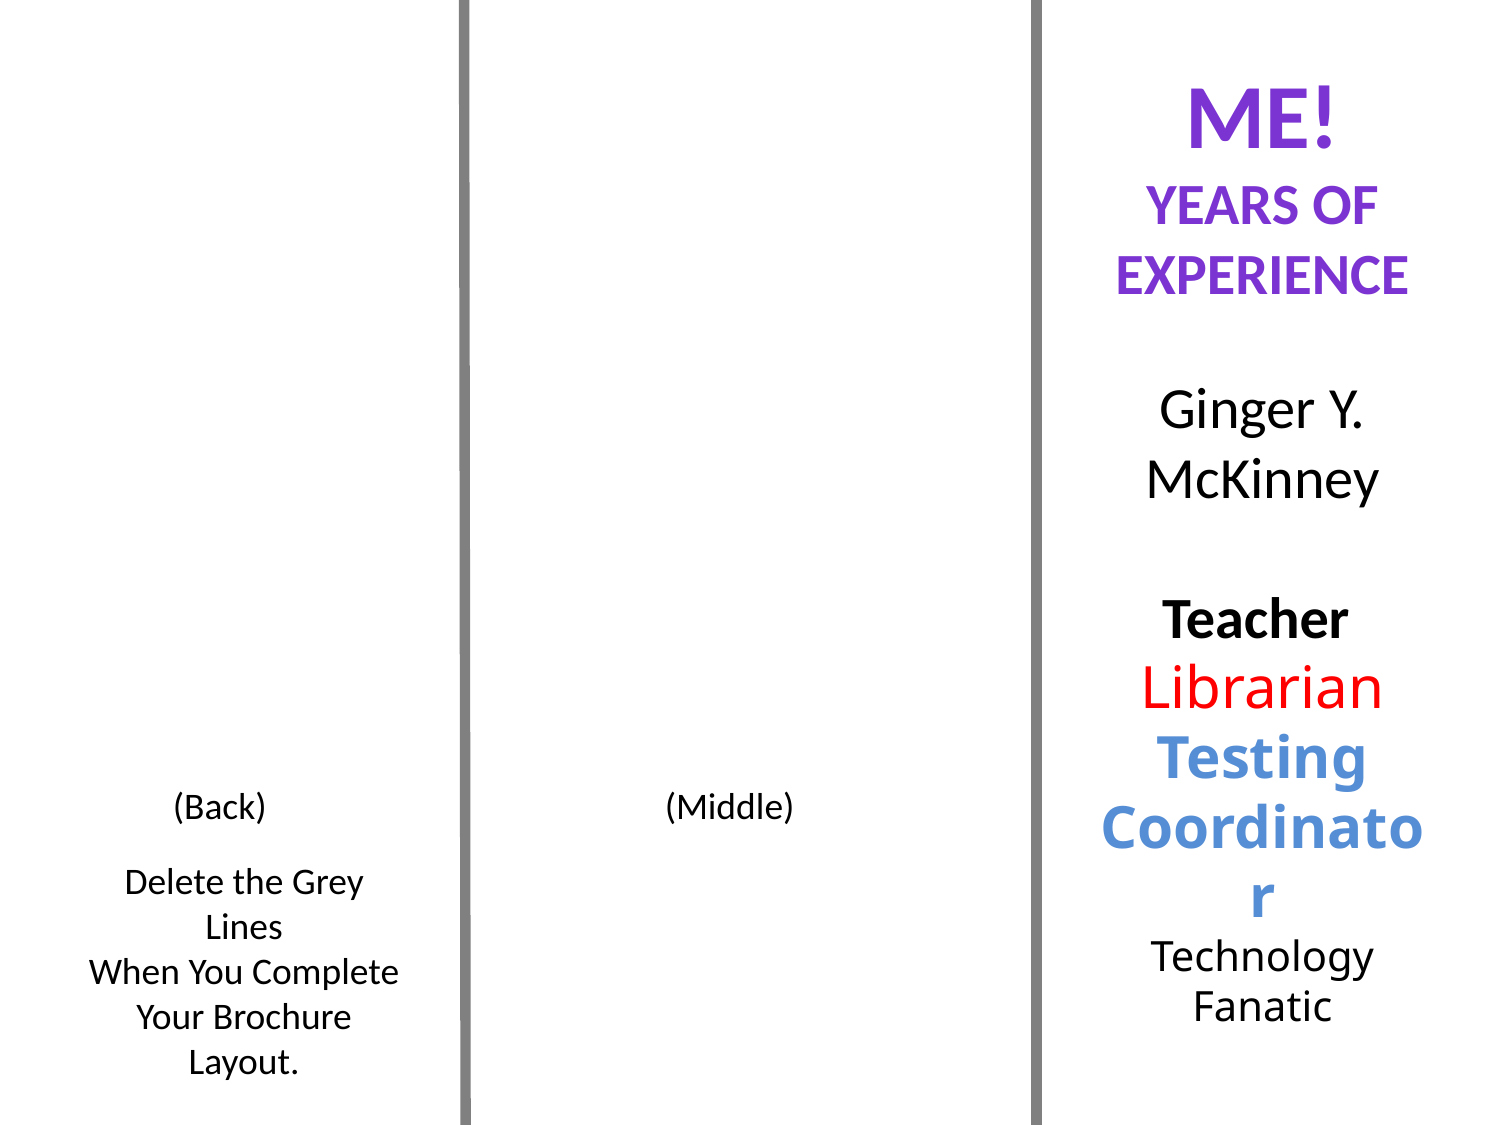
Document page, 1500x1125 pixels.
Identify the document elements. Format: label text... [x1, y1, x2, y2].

text_box ME! Years of experience [1065, 48, 1460, 314]
text_box Delete the Grey Lines When You Complete Your Brochure Layout. [69, 849, 420, 1090]
text_box (Middle) [649, 774, 810, 835]
text_box (Back) [158, 774, 282, 835]
text_box Ginger Y. McKinney Teacher Librarian Testing Coordinator Technology Fanatic [1081, 362, 1444, 1083]
